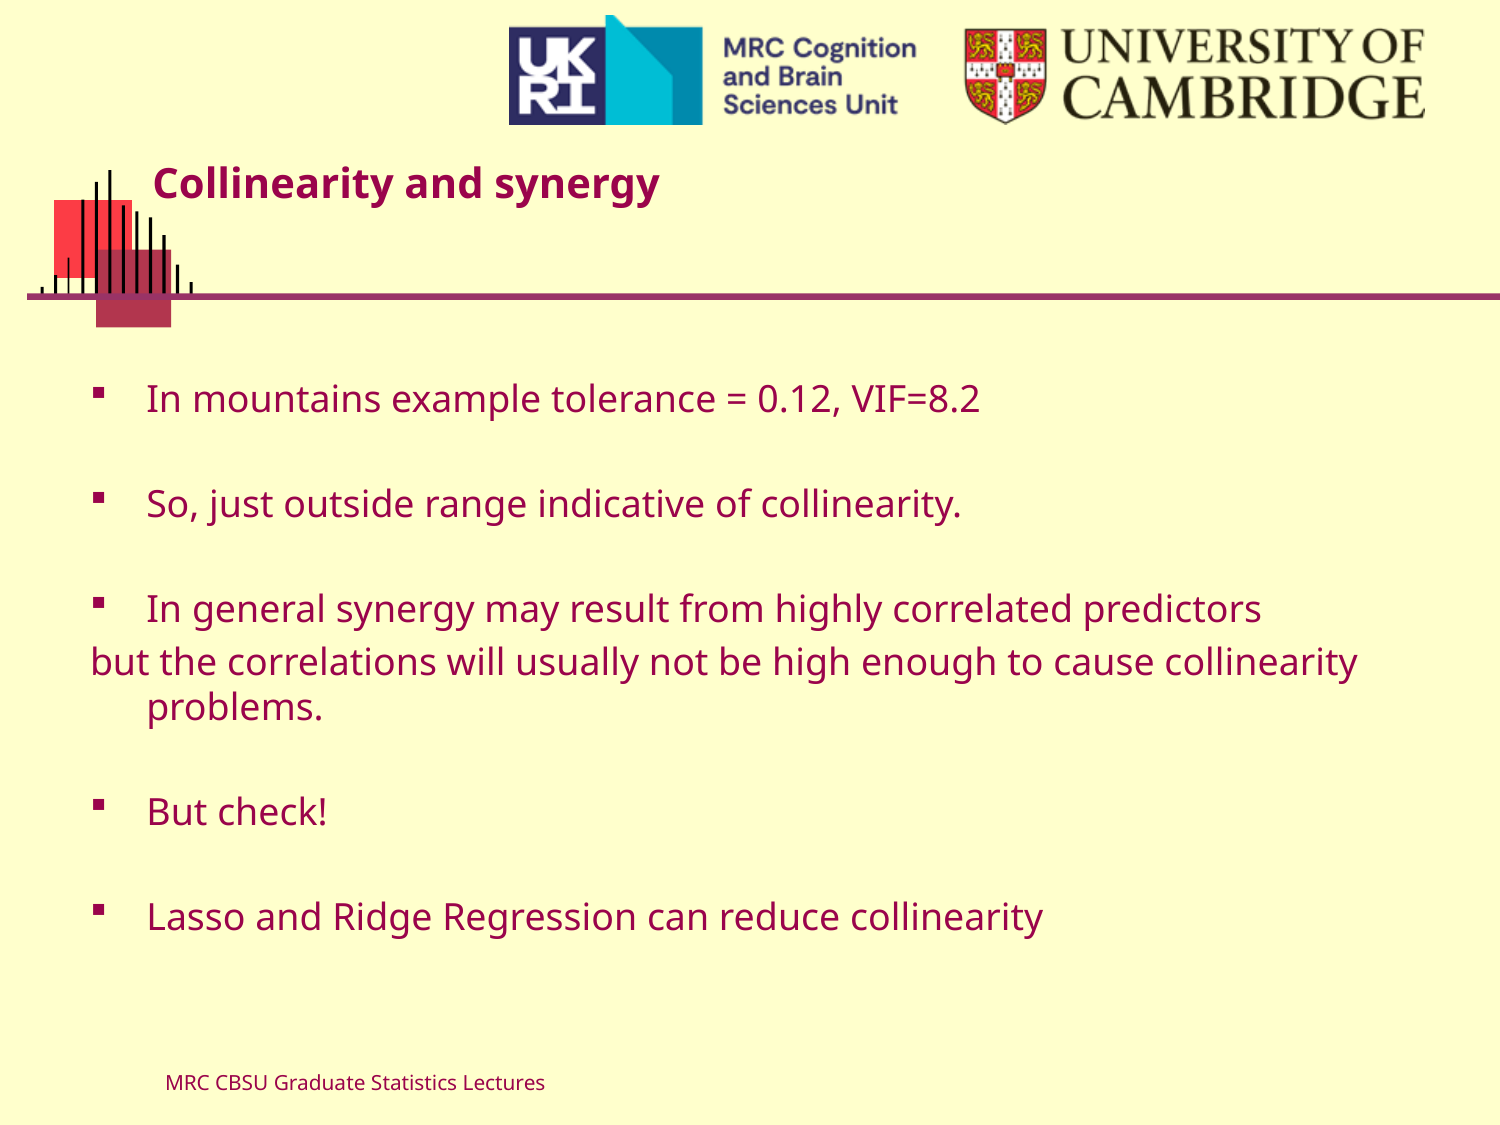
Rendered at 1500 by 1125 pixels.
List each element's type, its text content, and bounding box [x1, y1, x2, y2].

footer MRC CBSU Graduate Statistics Lectures [149, 1062, 988, 1101]
list In mountains example tolerance = 0.12, VIF=8.2 So, just outside range indicative of collinearity. In general synergy may result from highly correlated predictors but the correlations will usually not be high enough to cause collinearity problems. But check! Lasso and Ridge Regression can reduce collinearity [75, 262, 1425, 1038]
picture [509, 15, 1425, 125]
title Collinearity and synergy [137, 137, 988, 233]
